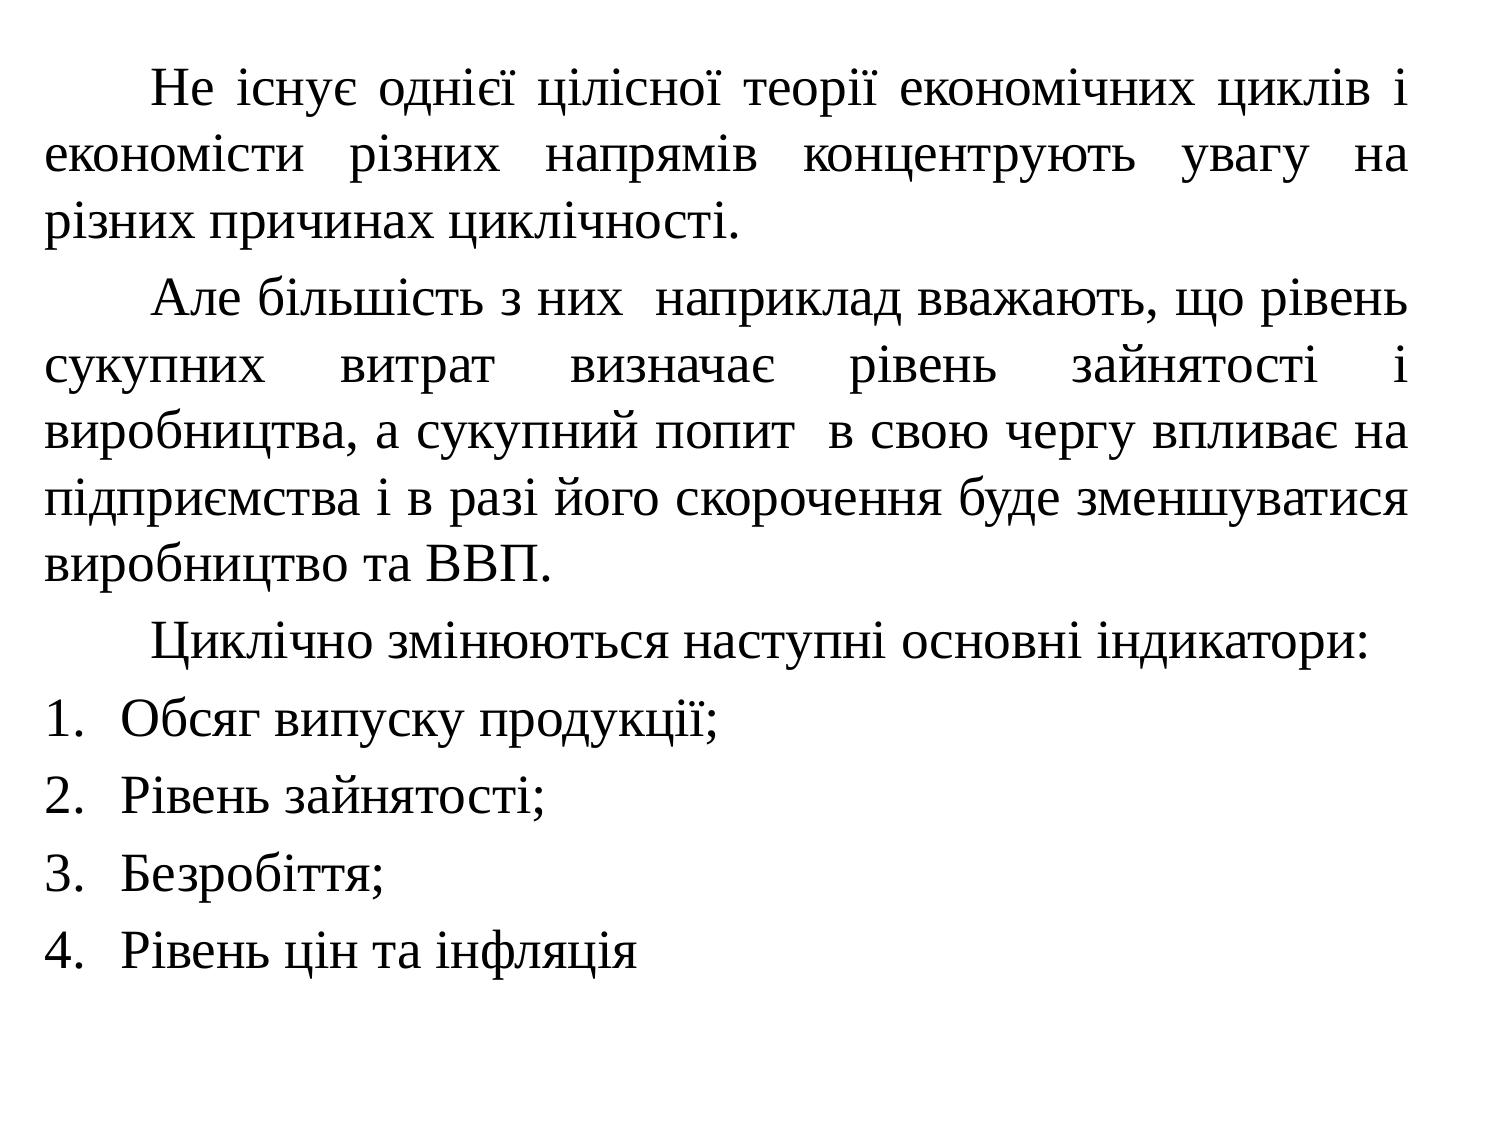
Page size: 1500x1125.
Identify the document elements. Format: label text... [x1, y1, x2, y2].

list Не існує однієї цілісної теорії економічних циклів і економісти різних напрямів концентрують увагу на різних причинах циклічності. Але більшість з них наприклад вважають, що рівень сукупних витрат визначає рівень зайнятості і виробництва, а сукупний попит в свою чергу впливає на підприємства і в разі його скорочення буде зменшуватися виробництво та ВВП. Циклічно змінюються наступні основні індикатори: Обсяг випуску продукції; Рівень зайнятості; Безробіття; Рівень цін та інфляція [29, 42, 1425, 1005]
